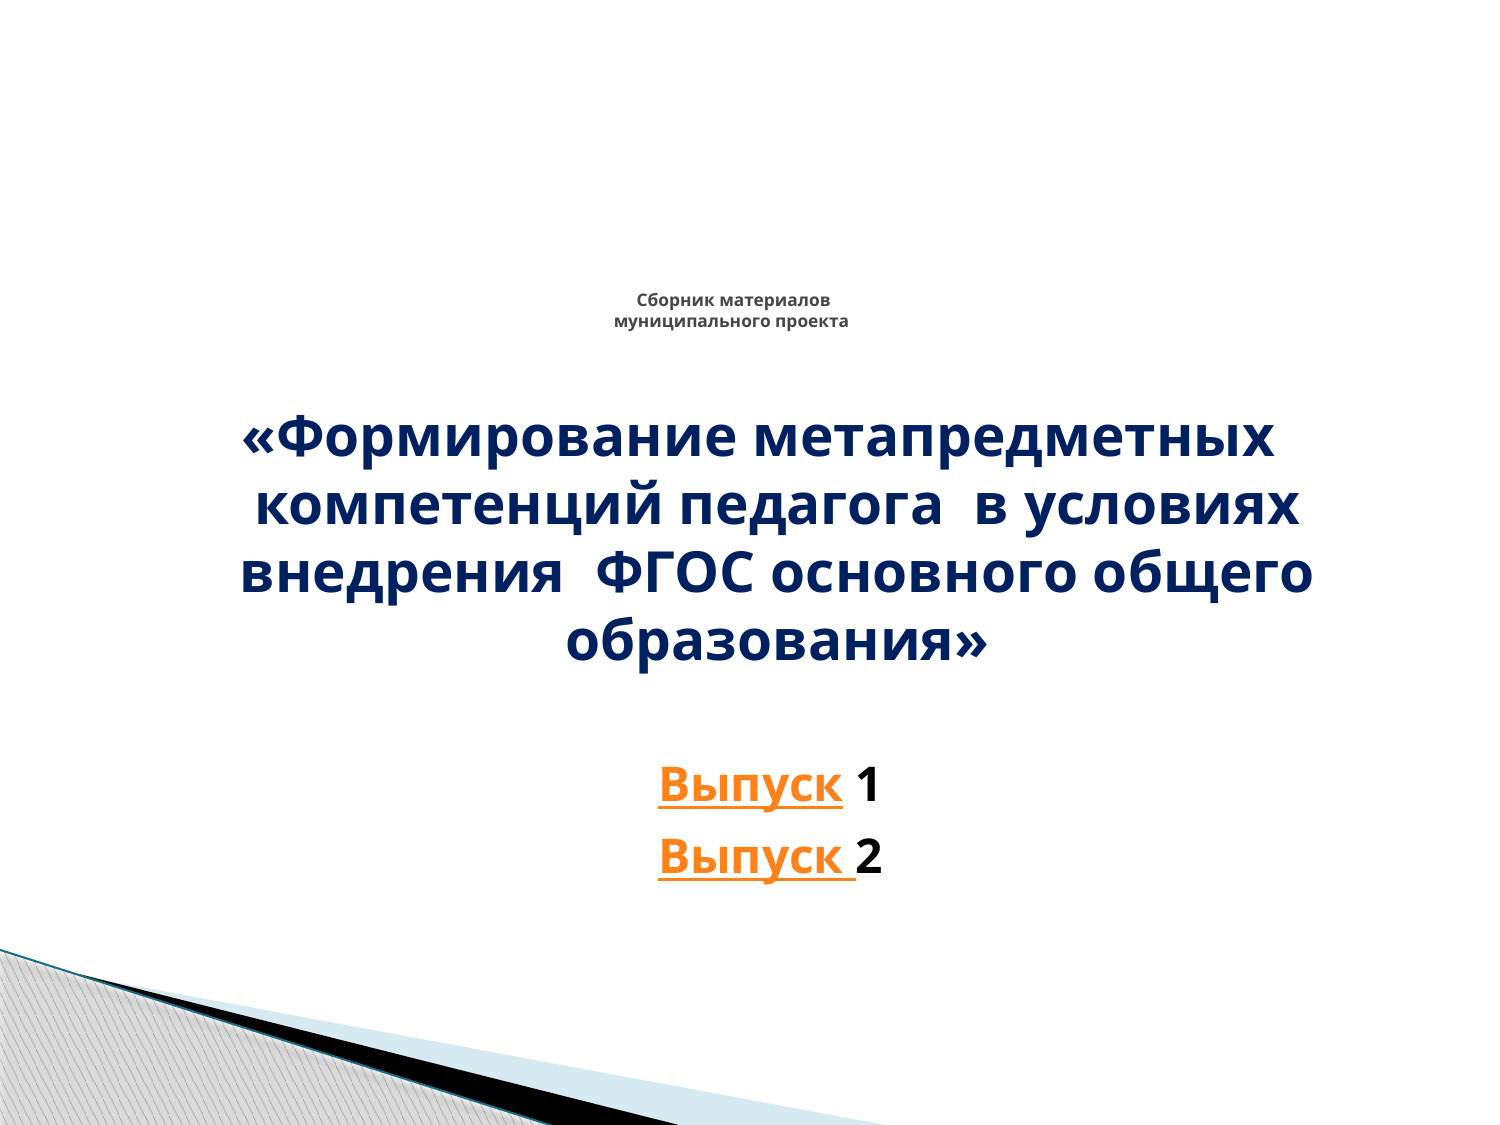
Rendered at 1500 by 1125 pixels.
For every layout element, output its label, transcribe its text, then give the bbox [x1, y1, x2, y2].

list «Формирование метапредметных компетенций педагога в условиях внедрения ФГОС основного общего образования» Выпуск 1 Выпуск 2 [75, 387, 1425, 903]
title Сборник материалов муниципального проекта [46, 281, 1425, 387]
